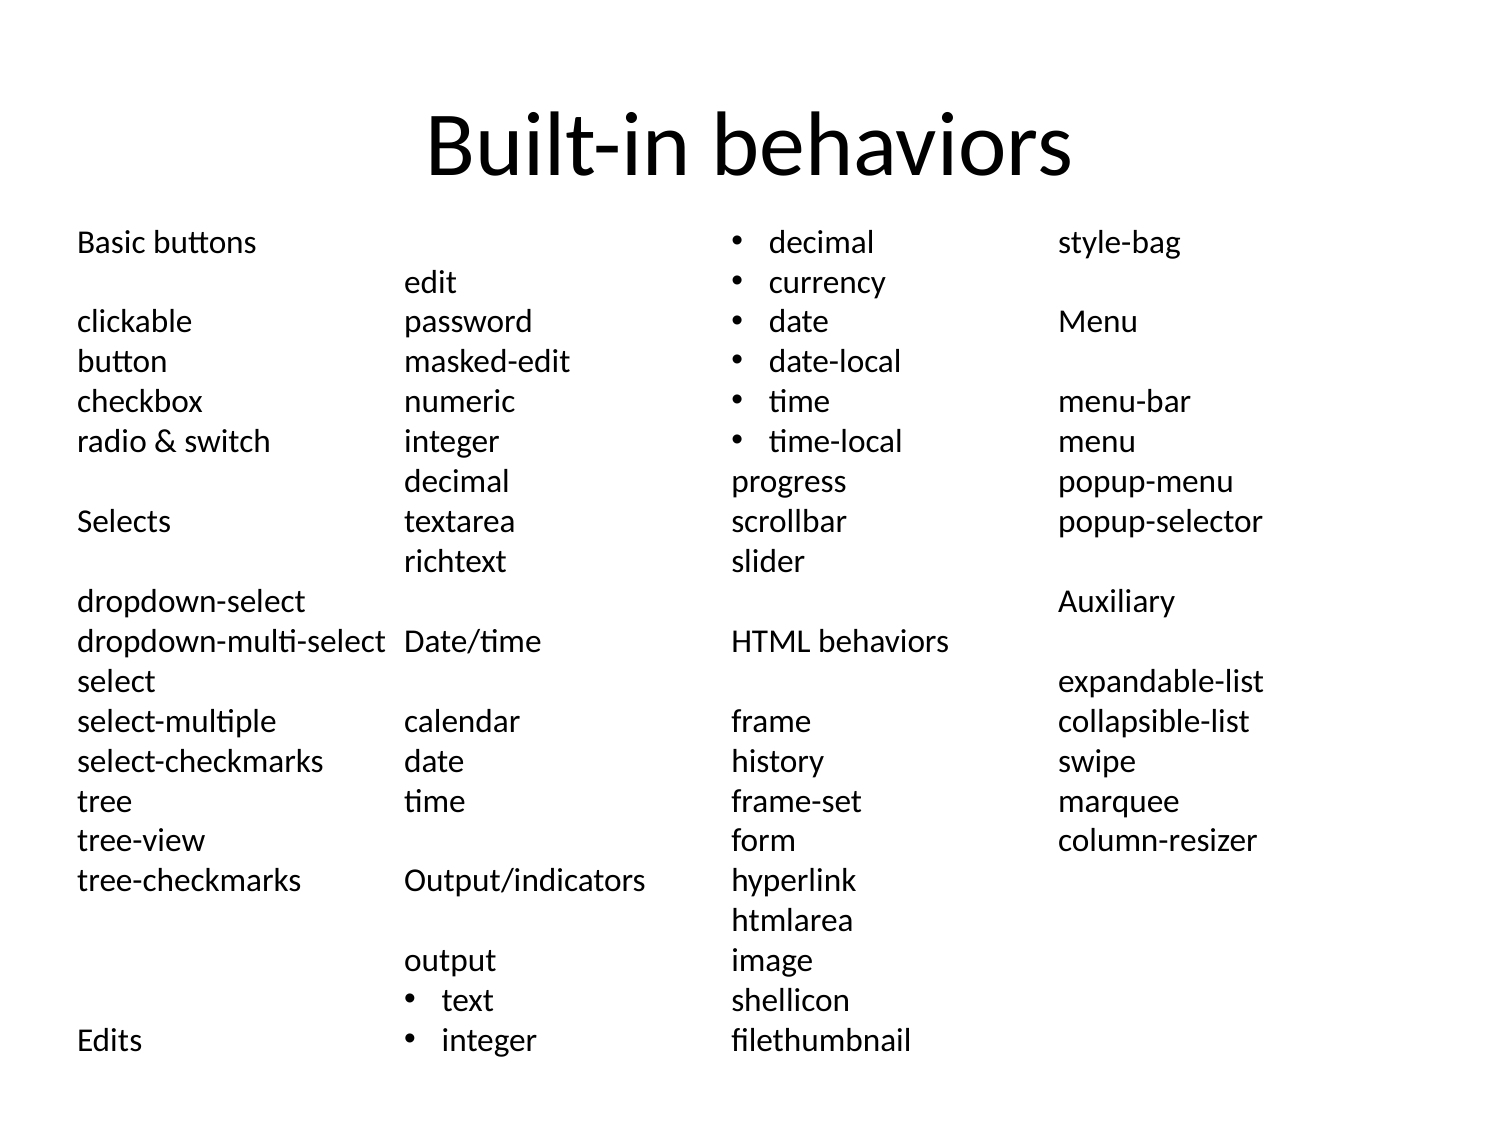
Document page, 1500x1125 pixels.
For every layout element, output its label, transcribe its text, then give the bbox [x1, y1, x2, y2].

title Built-in behaviors [75, 45, 1425, 233]
text_box Basic buttons clickable button checkbox radio & switch Selects dropdown-select dropdown-multi-select select select-multiple select-checkmarks tree tree-view tree-checkmarks Edits edit password masked-edit numeric integer decimal textarea richtext Date/time calendar date time Output/indicators output text integer decimal currency date date-local time time-local progress scrollbar slider HTML behaviors frame history frame-set form hyperlink htmlarea image shellicon filethumbnail style-bag Menu menu-bar menu popup-menu popup-selector Auxiliary expandable-list collapsible-list swipe marquee column-resizer [62, 212, 1400, 1090]
